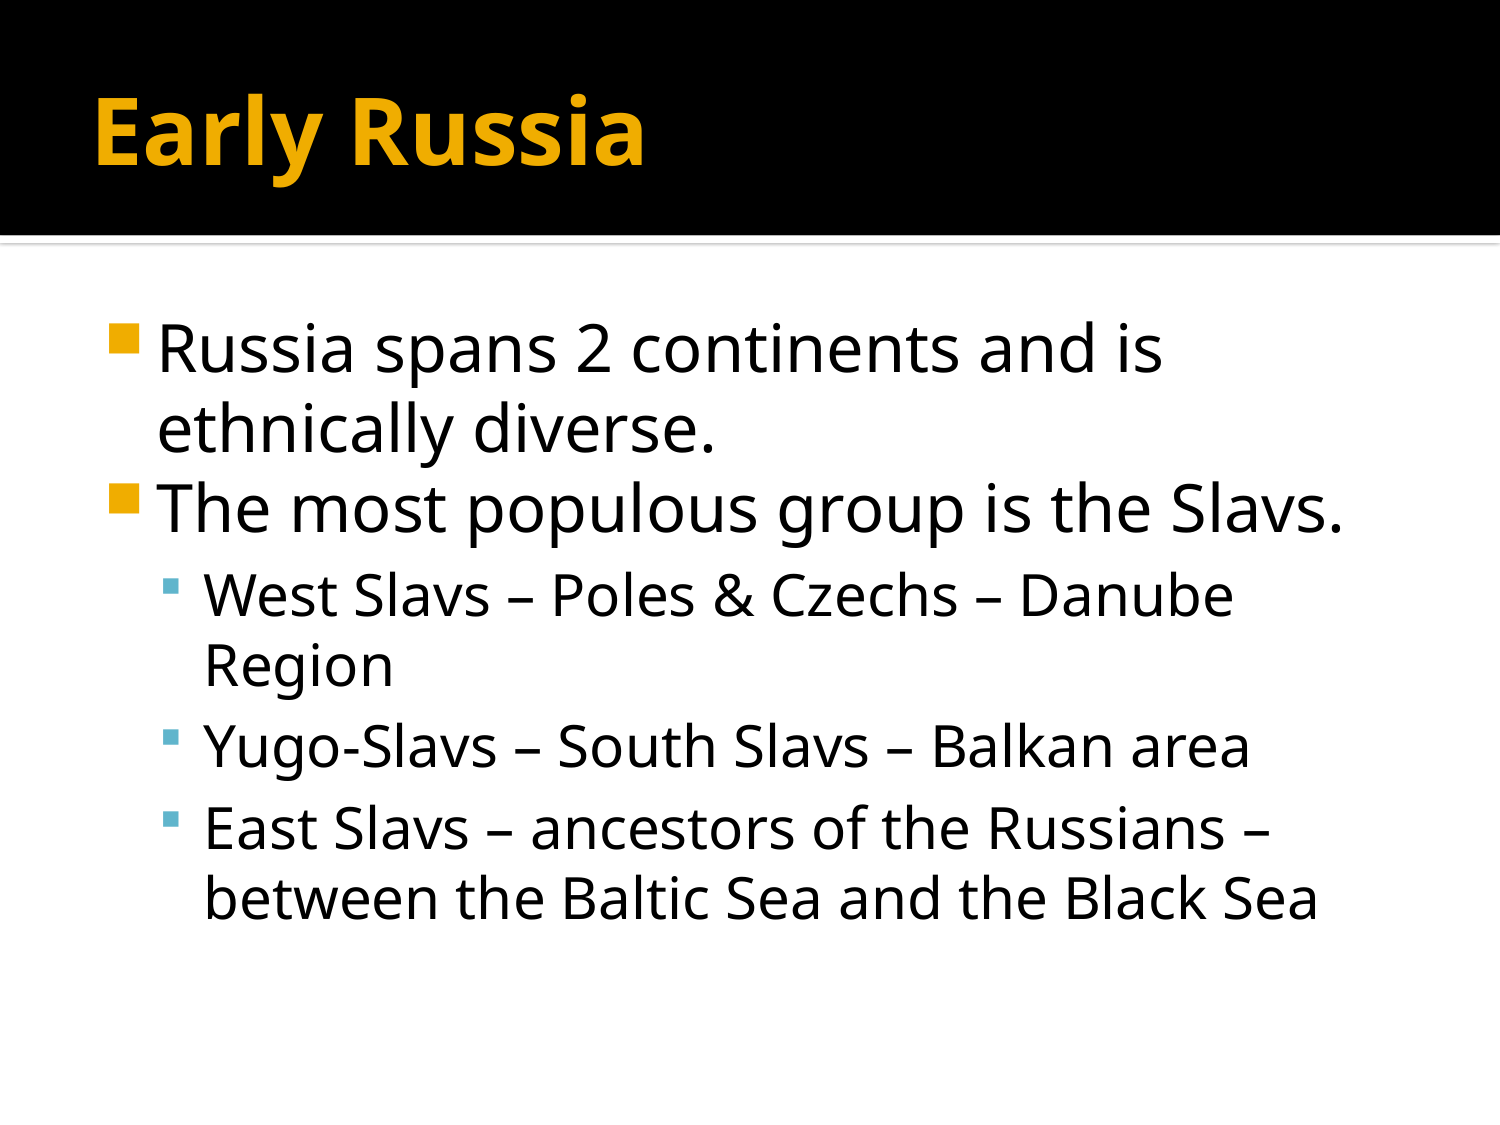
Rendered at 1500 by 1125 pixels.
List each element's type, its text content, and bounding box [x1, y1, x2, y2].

list Russia spans 2 continents and is ethnically diverse. The most populous group is the Slavs. West Slavs – Poles & Czechs – Danube Region Yugo-Slavs – South Slavs – Balkan area East Slavs – ancestors of the Russians – between the Baltic Sea and the Black Sea [75, 291, 1425, 1050]
title Early Russia [75, 25, 1425, 231]
